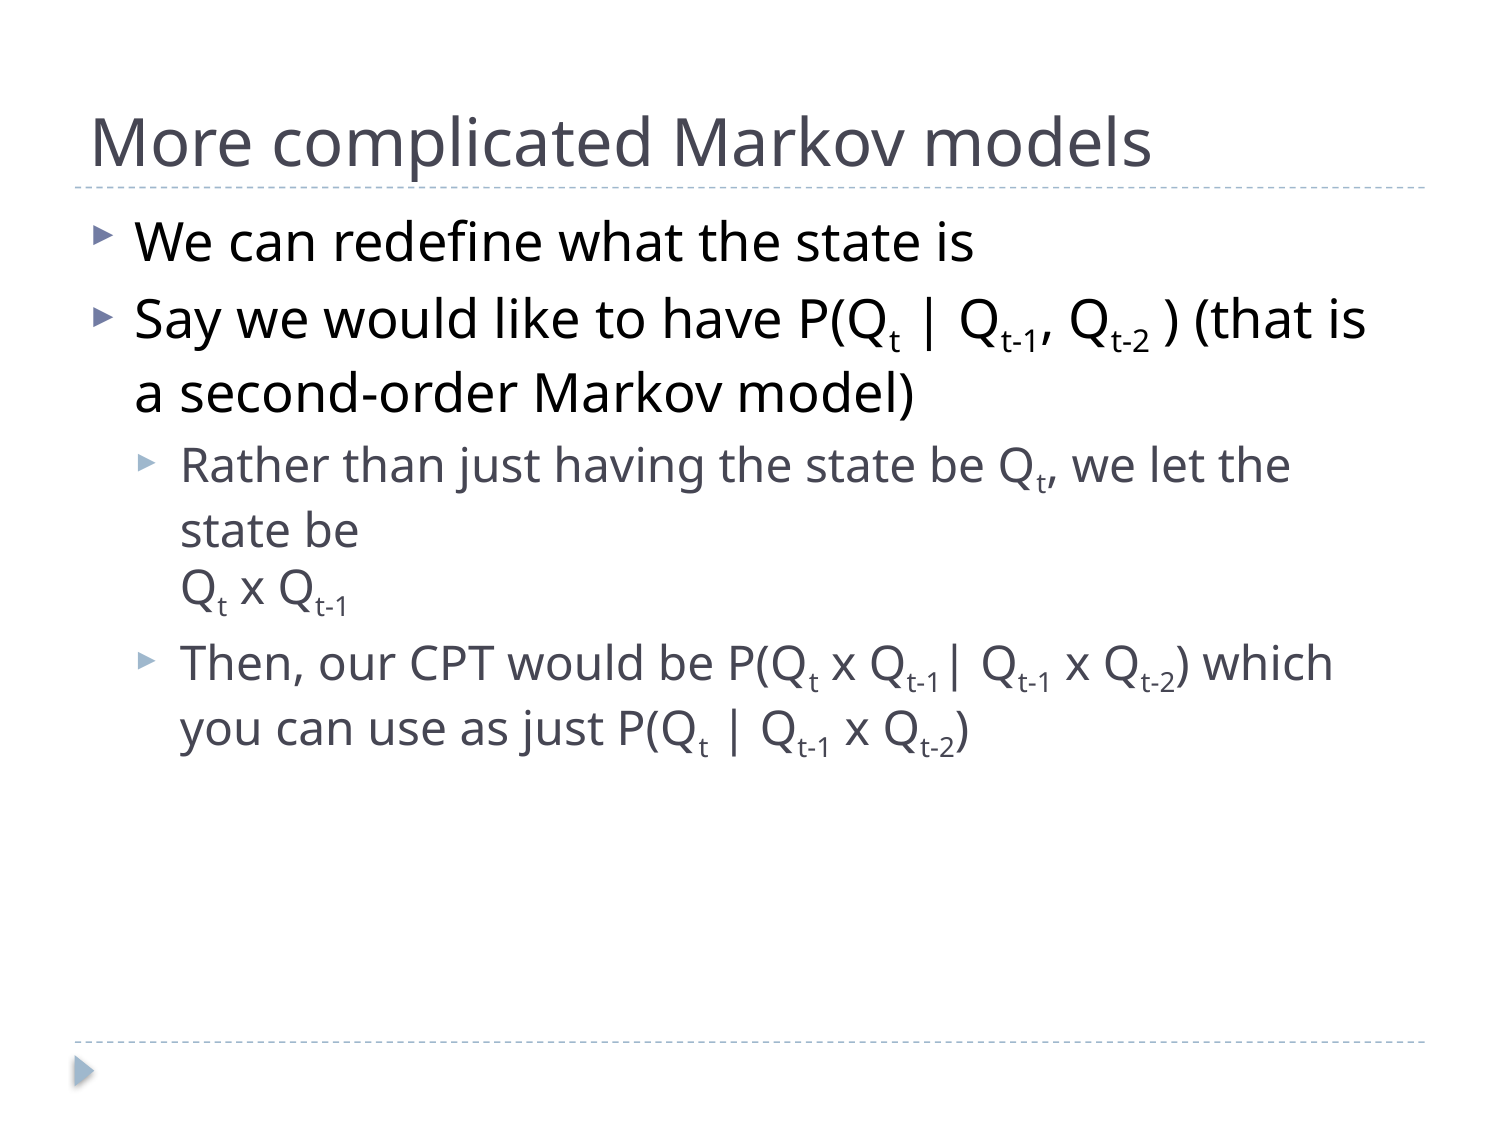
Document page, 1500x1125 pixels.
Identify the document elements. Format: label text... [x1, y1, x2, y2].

list We can redefine what the state is Say we would like to have P(Qt | Qt-1, Qt-2 ) (that is a second-order Markov model) Rather than just having the state be Qt, we let the state be Qt x Qt-1 Then, our CPT would be P(Qt x Qt-1| Qt-1 x Qt-2) which you can use as just P(Qt | Qt-1 x Qt-2) [75, 200, 1425, 1010]
title More complicated Markov models [75, 24, 1425, 188]
